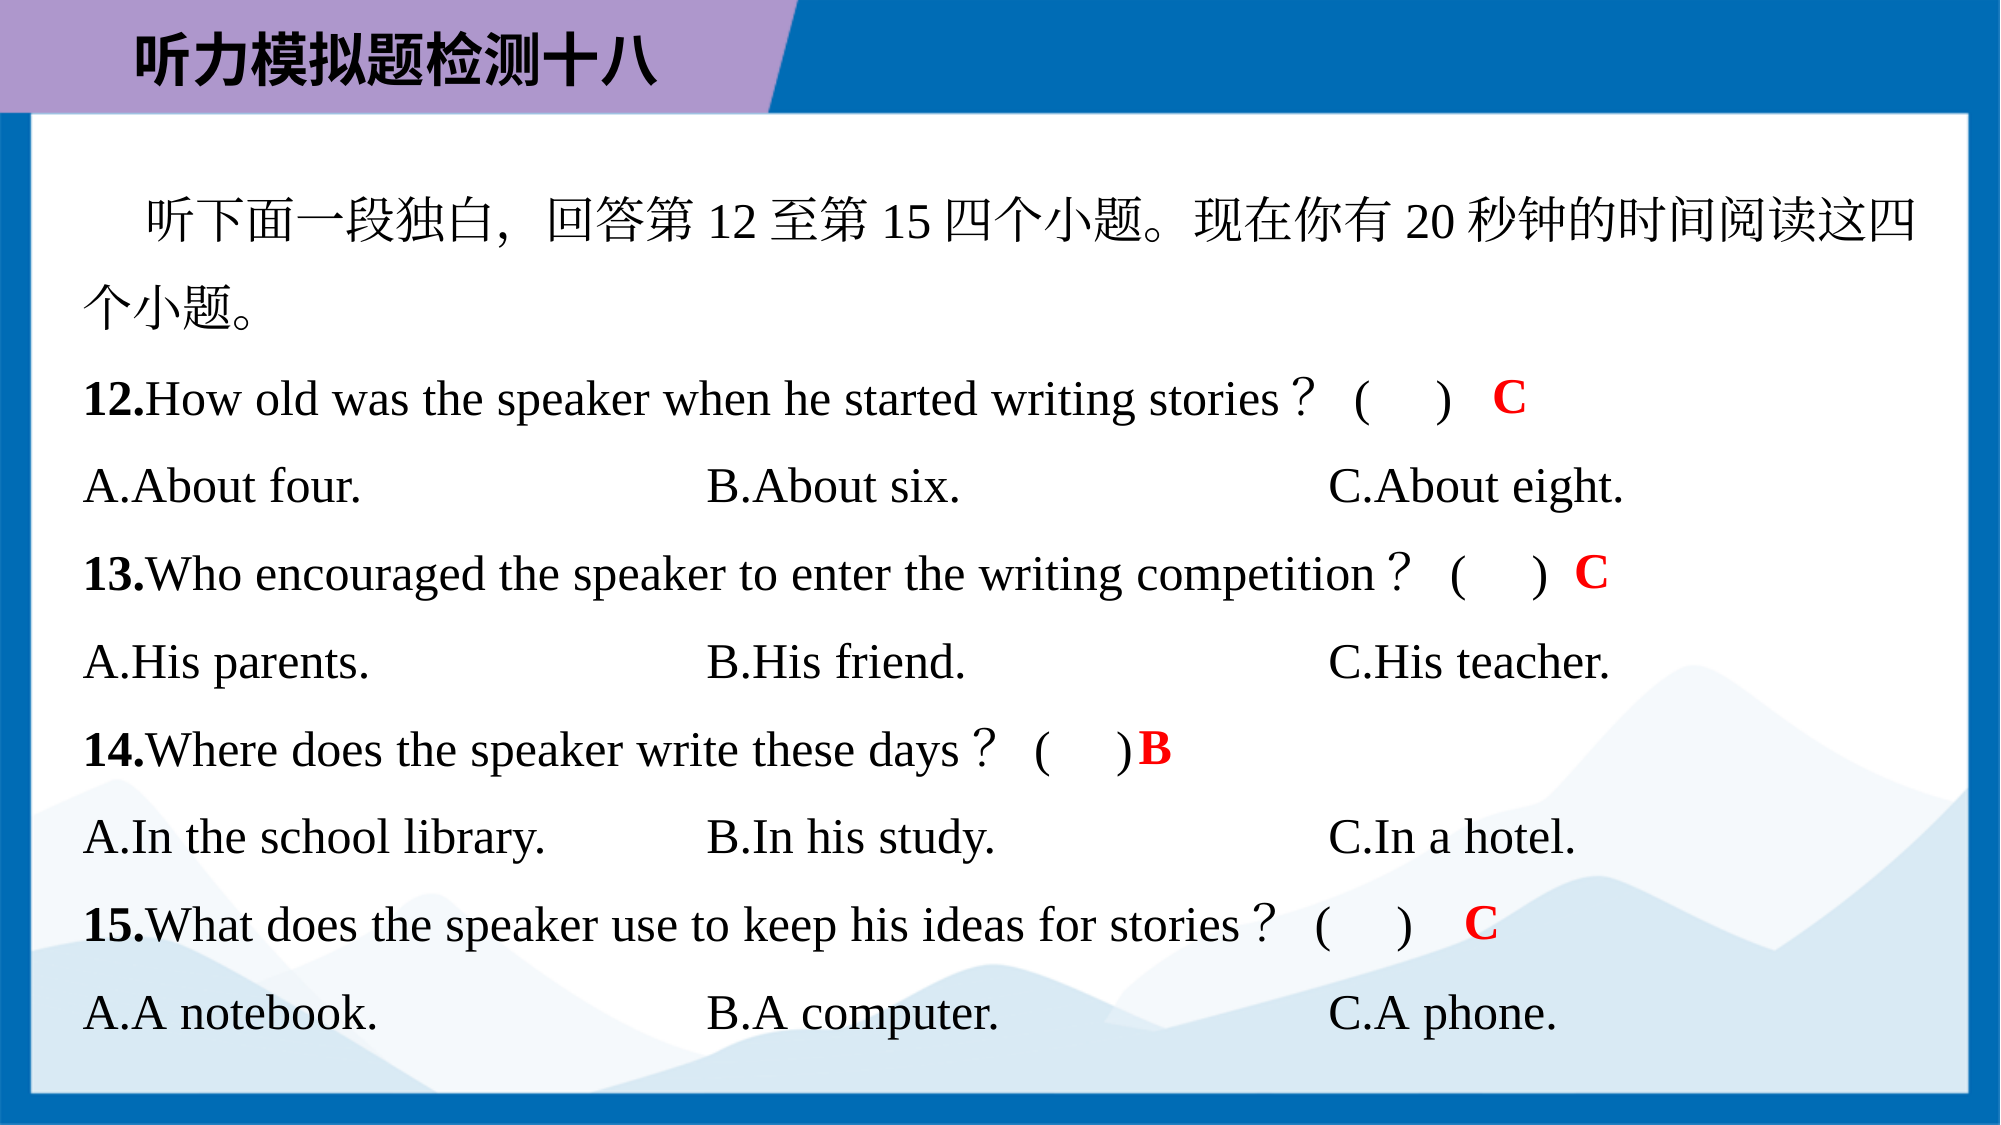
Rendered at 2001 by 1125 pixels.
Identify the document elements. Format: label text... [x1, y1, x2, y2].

text_box B [1120, 686, 1190, 766]
text_box 15.What does the speaker use to keep his ideas for stories？( ) [82, 863, 1917, 942]
text_box 12.How old was the speaker when he started writing stories？( ) [82, 337, 1917, 416]
text_box 听下面一段独白，回答第12至第15四个小题。现在你有20秒钟的时间阅读这四 个小题。 [82, 157, 1917, 327]
text_box A.About four. B.About six. C.About eight. [82, 425, 1917, 504]
text_box A.In the school library. B.In his study. C.In a hotel. [82, 776, 1917, 854]
text_box C [1555, 511, 1629, 590]
text_box A.His parents. B.His friend. C.His teacher. [82, 600, 1917, 679]
text_box C [1445, 862, 1519, 941]
text_box 13.Who encouraged the speaker to enter the writing competition？( ) [82, 513, 1917, 591]
text_box 14.Where does the speaker write these days？( ) [82, 688, 1917, 767]
text_box C [1473, 335, 1547, 415]
text_box A.A notebook. B.A computer. C.A phone. [82, 951, 1917, 1030]
picture [0, 0, 2000, 1125]
